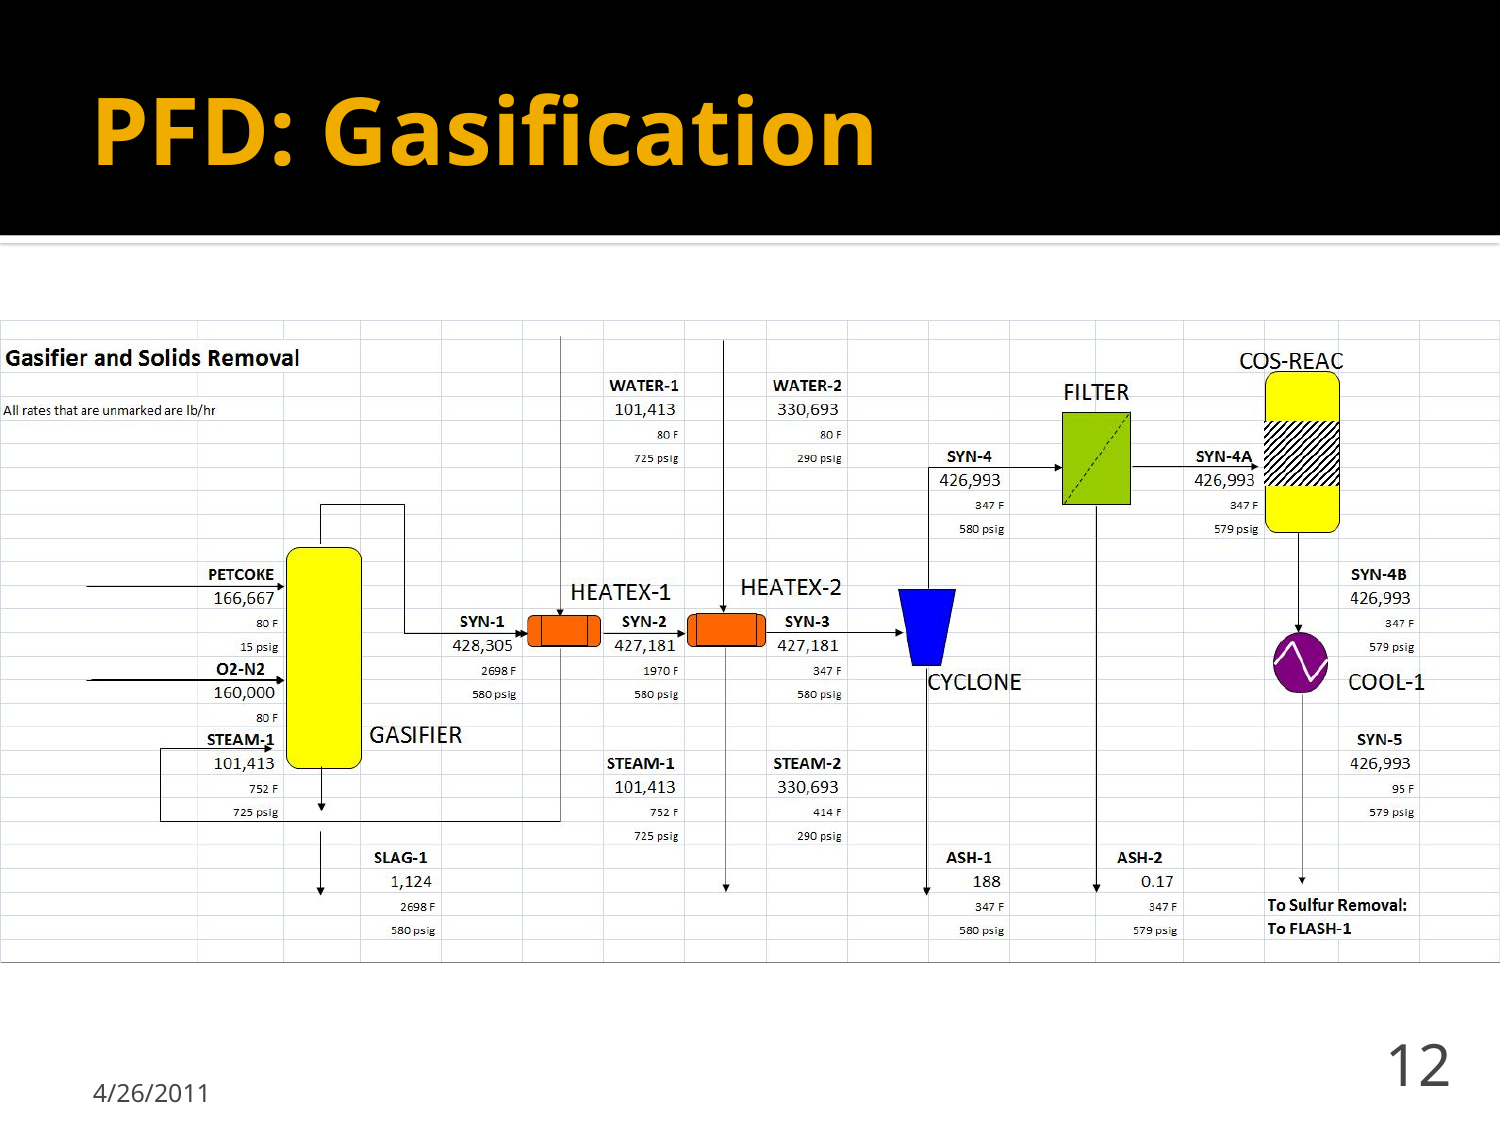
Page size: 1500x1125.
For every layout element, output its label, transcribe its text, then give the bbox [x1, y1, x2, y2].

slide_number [75, 1062, 425, 1108]
title PFD: Gasification [75, 25, 1425, 231]
slide_number 12 [1345, 1062, 1467, 1108]
picture [0, 320, 1500, 963]
